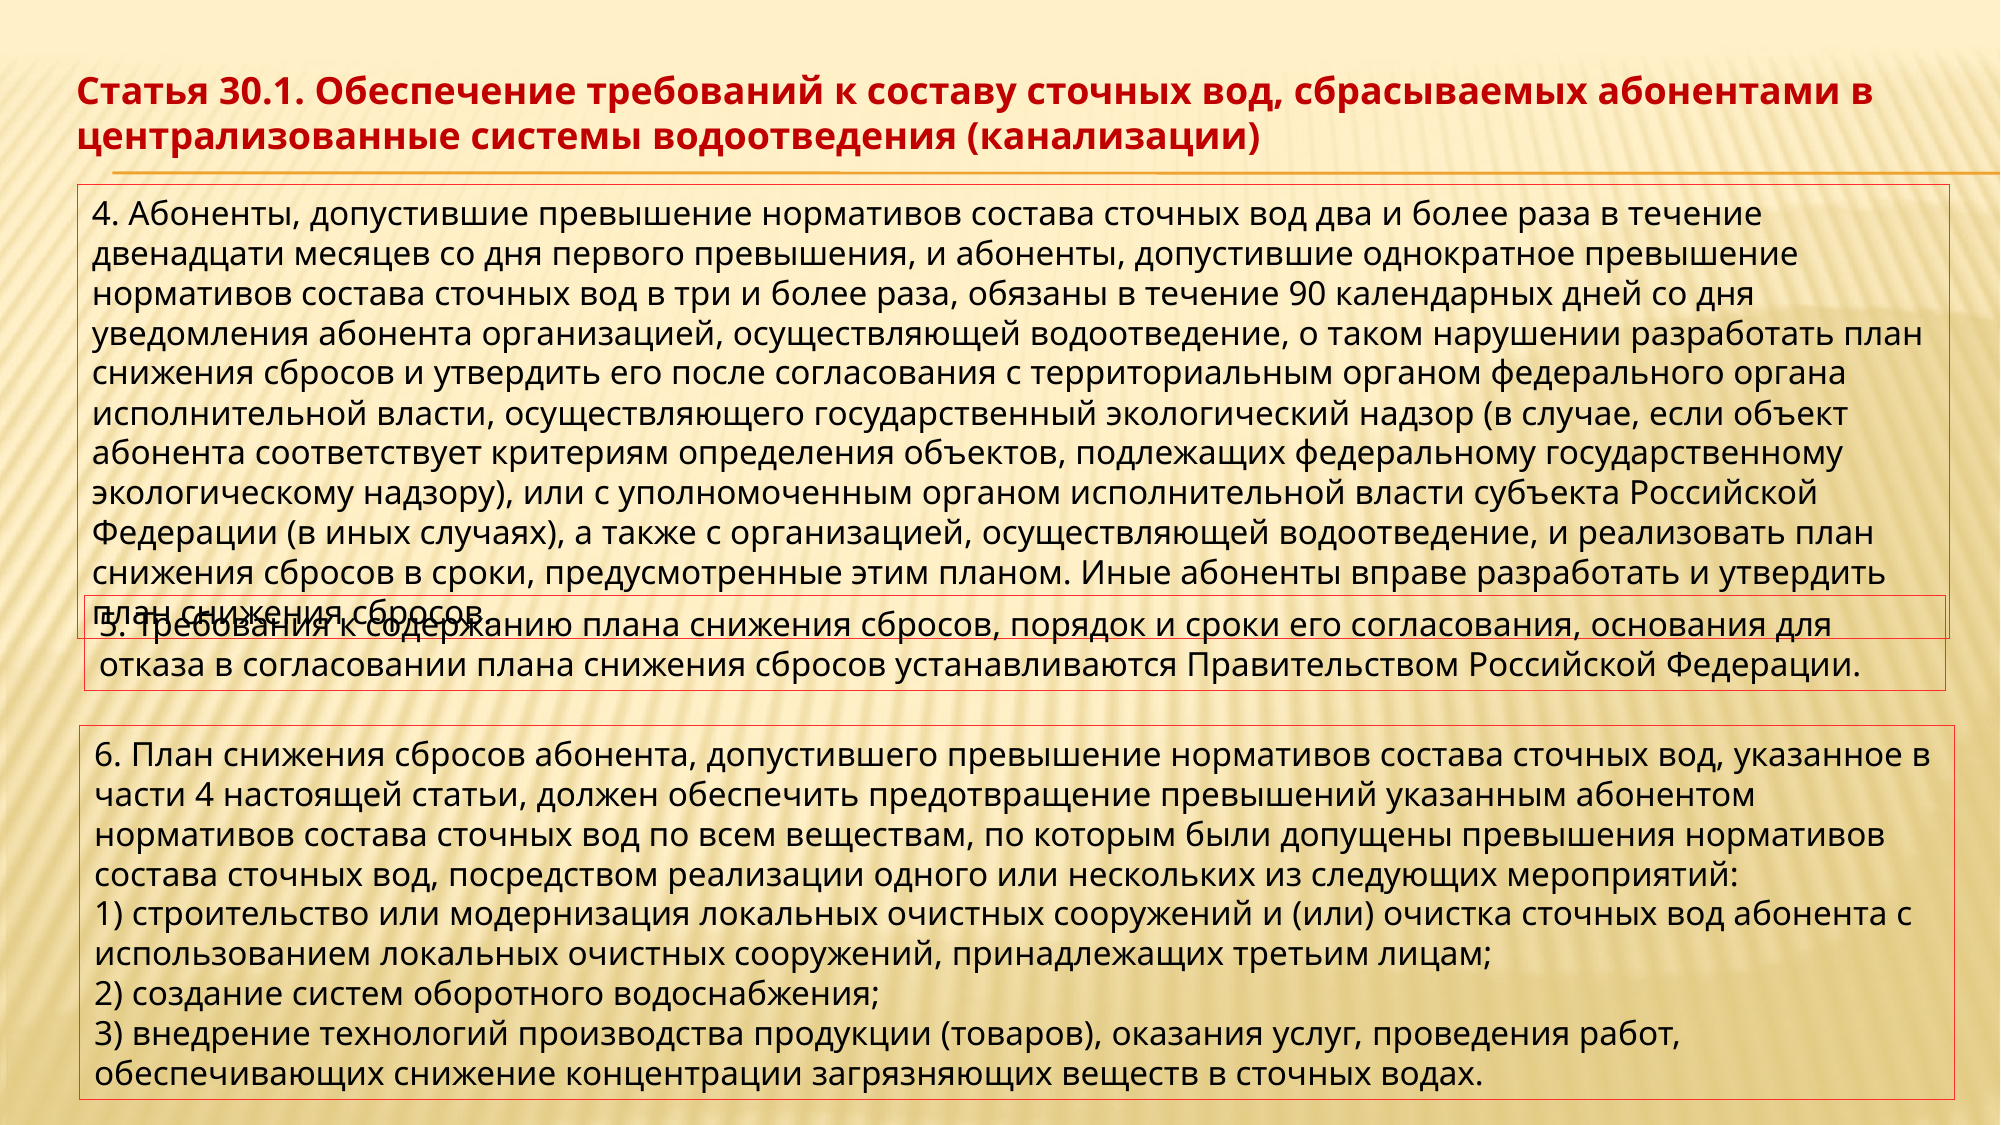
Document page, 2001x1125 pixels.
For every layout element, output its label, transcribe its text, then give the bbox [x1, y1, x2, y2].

text_box 4. Абоненты, допустившие превышение нормативов состава сточных вод два и более раза в течение двенадцати месяцев со дня первого превышения, и абоненты, допустившие однократное превышение нормативов состава сточных вод в три и более раза, обязаны в течение 90 календарных дней со дня уведомления абонента организацией, осуществляющей водоотведение, о таком нарушении разработать план снижения сбросов и утвердить его после согласования с территориальным органом федерального органа исполнительной власти, осуществляющего государственный экологический надзор (в случае, если объект абонента соответствует критериям определения объектов, подлежащих федеральному государственному экологическому надзору), или с уполномоченным органом исполнительной власти субъекта Российской Федерации (в иных случаях), а также с организацией, осуществляющей водоотведение, и реализовать план снижения сбросов в сроки, предусмотренные этим планом. Иные абоненты вправе разработать и утвердить план снижения сбросов. [77, 184, 1950, 639]
text_box 6. План снижения сбросов абонента, допустившего превышение нормативов состава сточных вод, указанное в части 4 настоящей статьи, должен обеспечить предотвращение превышений указанным абонентом нормативов состава сточных вод по всем веществам, по которым были допущены превышения нормативов состава сточных вод, посредством реализации одного или нескольких из следующих мероприятий: 1) строительство или модернизация локальных очистных сооружений и (или) очистка сточных вод абонента с использованием локальных очистных сооружений, принадлежащих третьим лицам; 2) создание систем оборотного водоснабжения; 3) внедрение технологий производства продукции (товаров), оказания услуг, проведения работ, обеспечивающих снижение концентрации загрязняющих веществ в сточных водах. [79, 725, 1955, 1100]
text_box 5. Требования к содержанию плана снижения сбросов, порядок и сроки его согласования, основания для отказа в согласовании плана снижения сбросов устанавливаются Правительством Российской Федерации. [84, 595, 1946, 691]
text_box Статья 30.1. Обеспечение требований к составу сточных вод, сбрасываемых абонентами в централизованные системы водоотведения (канализации) [61, 60, 1955, 165]
